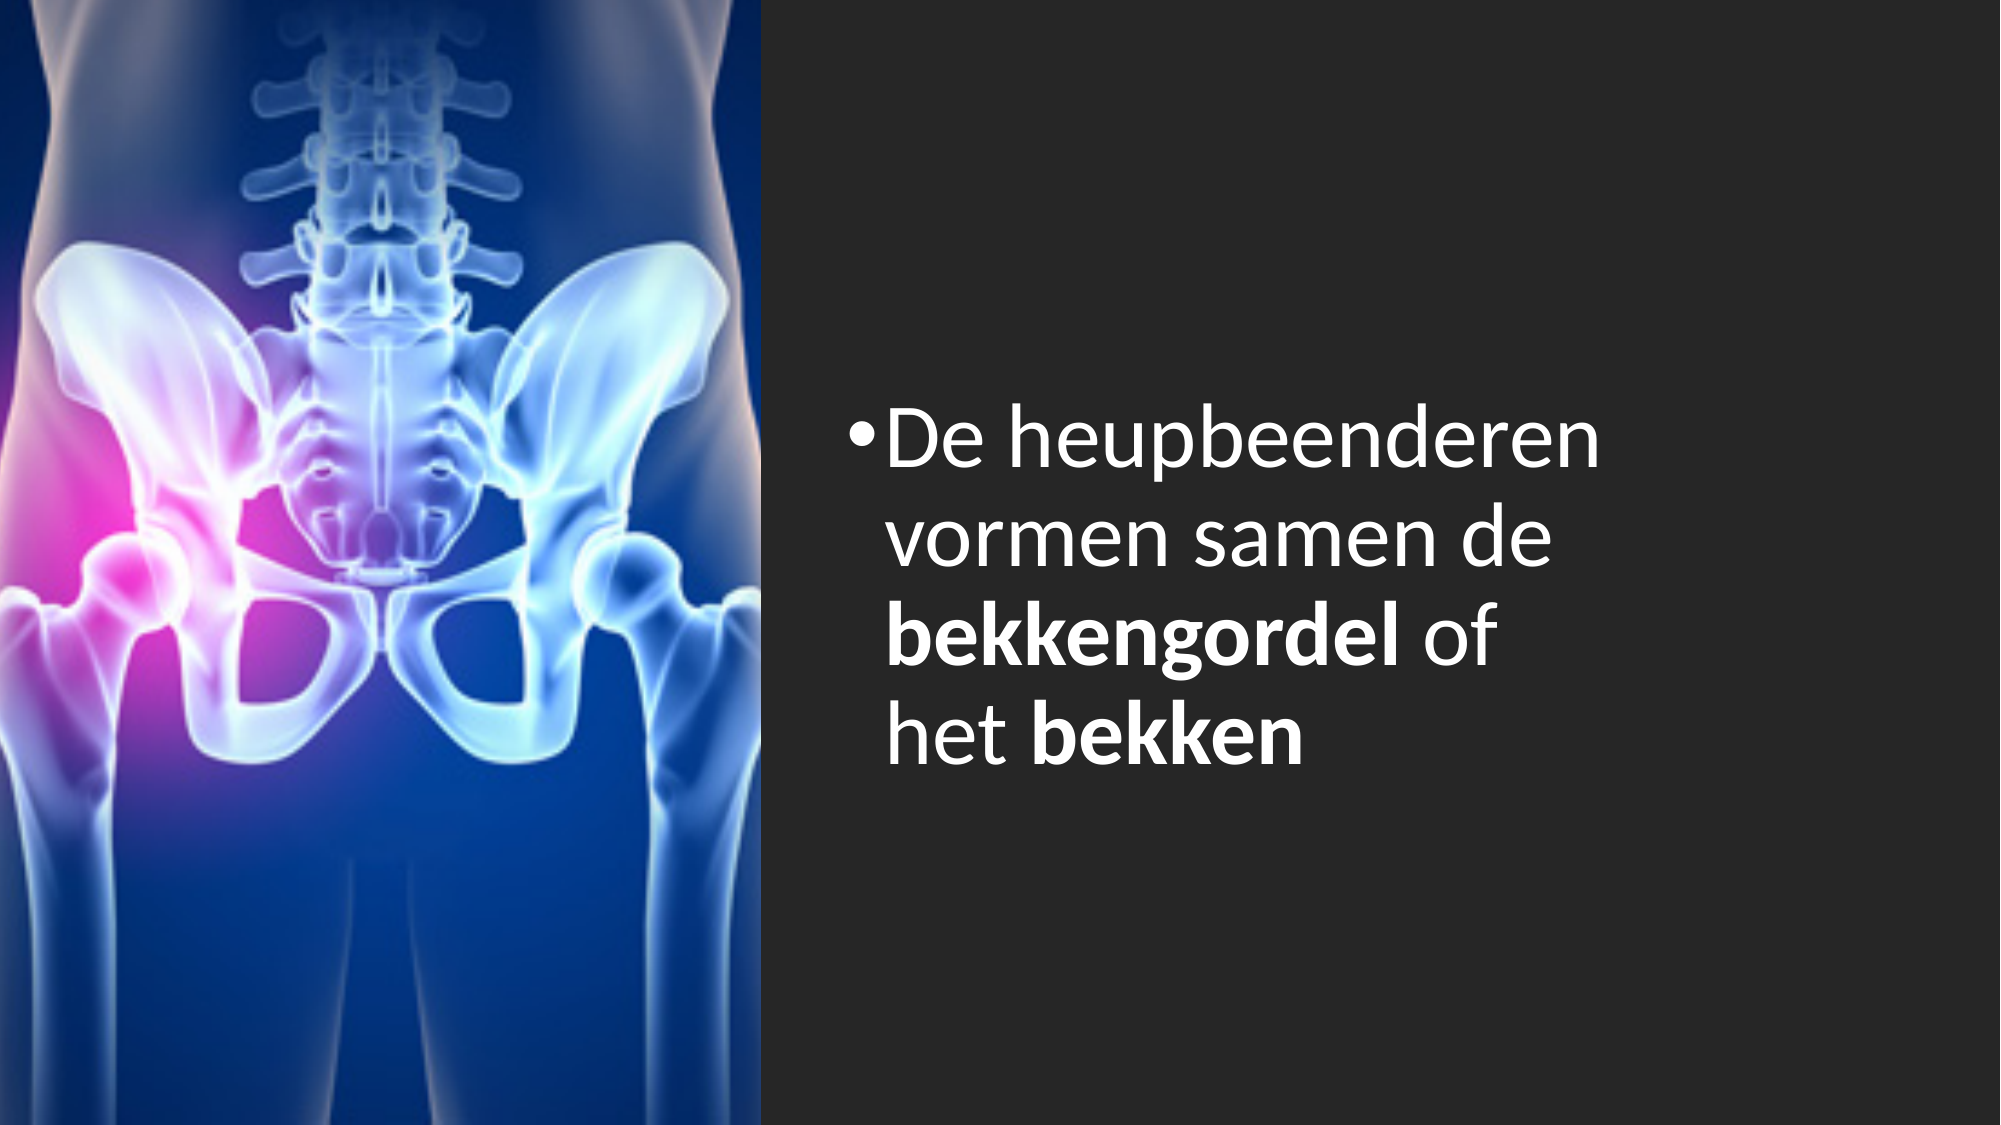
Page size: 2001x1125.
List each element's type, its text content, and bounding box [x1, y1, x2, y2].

picture [0, 0, 762, 1125]
list De heupbeenderen vormen samen de bekkengordel of het bekken [831, 381, 1845, 1014]
text_box [762, 0, 2000, 1125]
